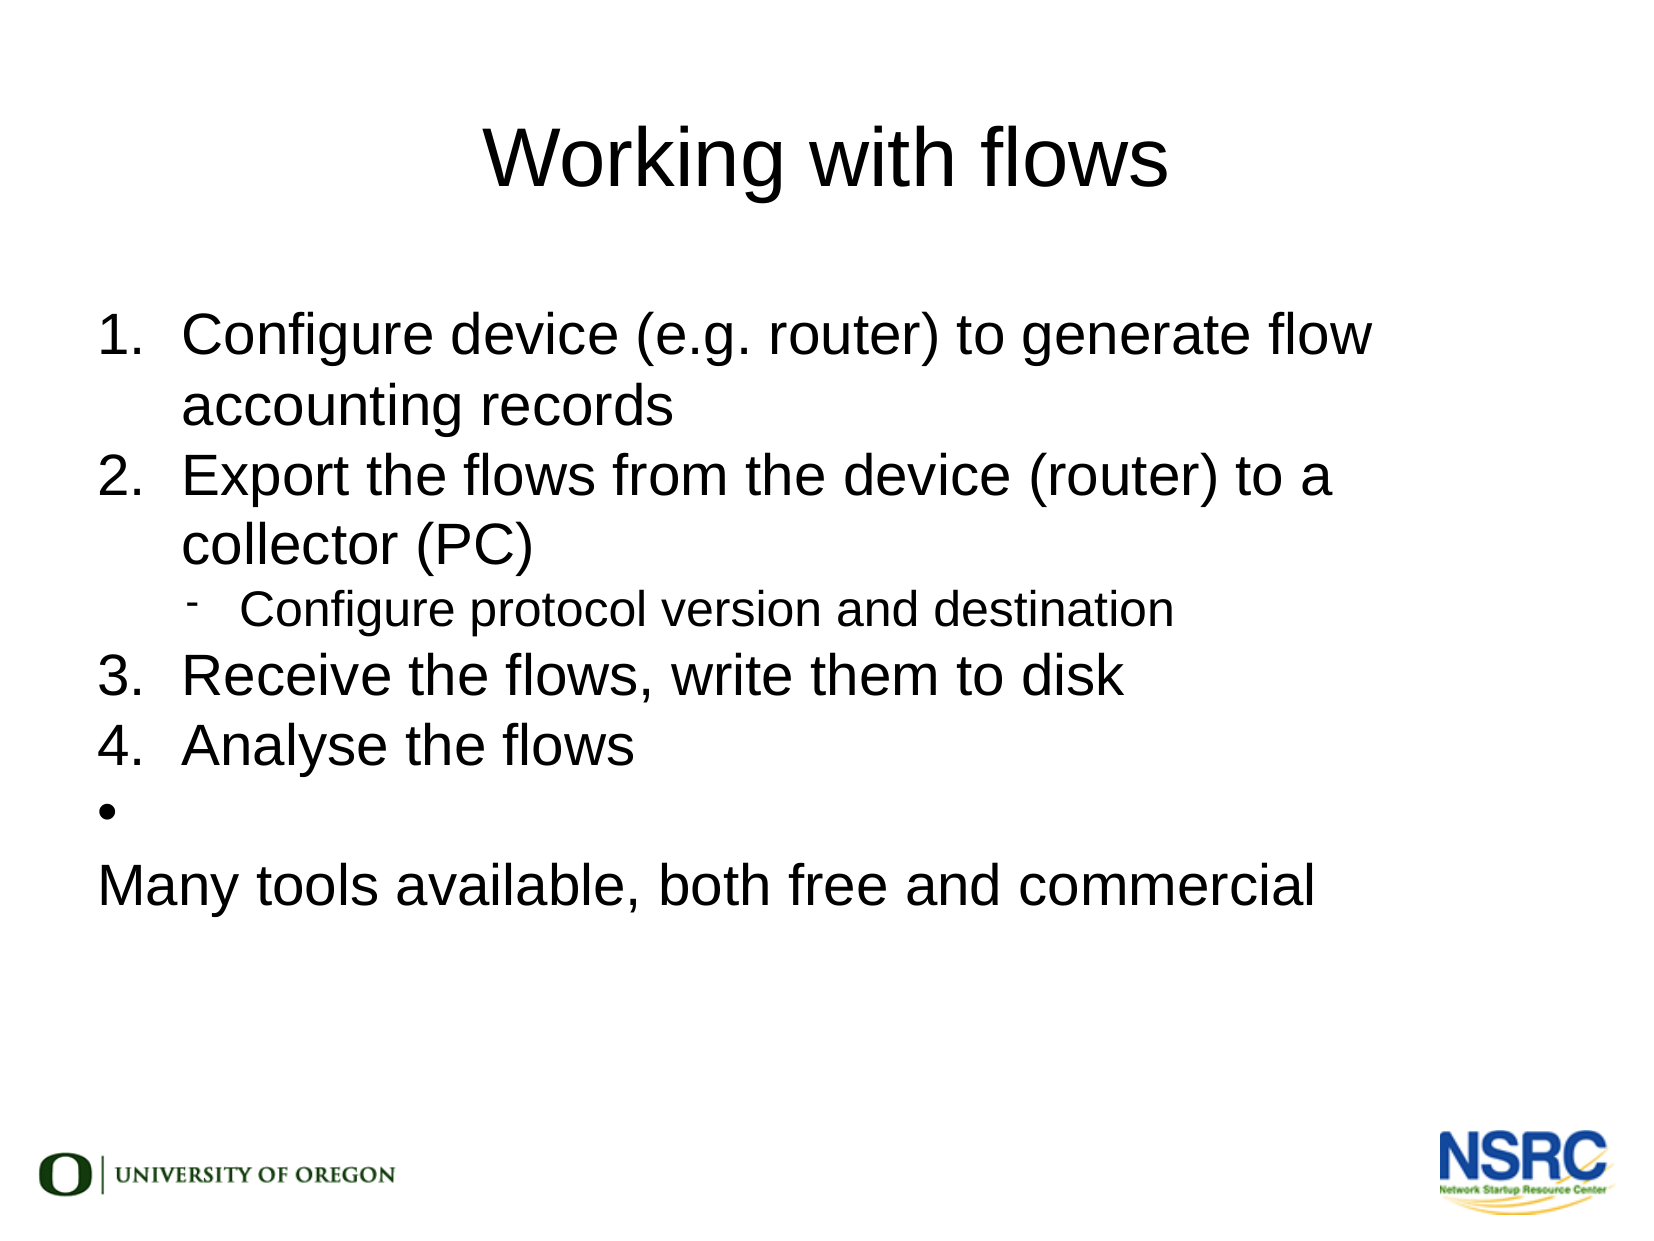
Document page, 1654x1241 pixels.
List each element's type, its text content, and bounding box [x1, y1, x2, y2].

picture [1440, 1130, 1616, 1215]
text_box Configure device (e.g. router) to generate flow accounting records Export the flows from the device (router) to a collector (PC) Configure protocol version and destination Receive the flows, write them to disk Analyse the flows Many tools available, both free and commercial [82, 289, 1571, 1108]
text_box Working with flows [82, 49, 1571, 257]
picture [37, 1151, 397, 1198]
